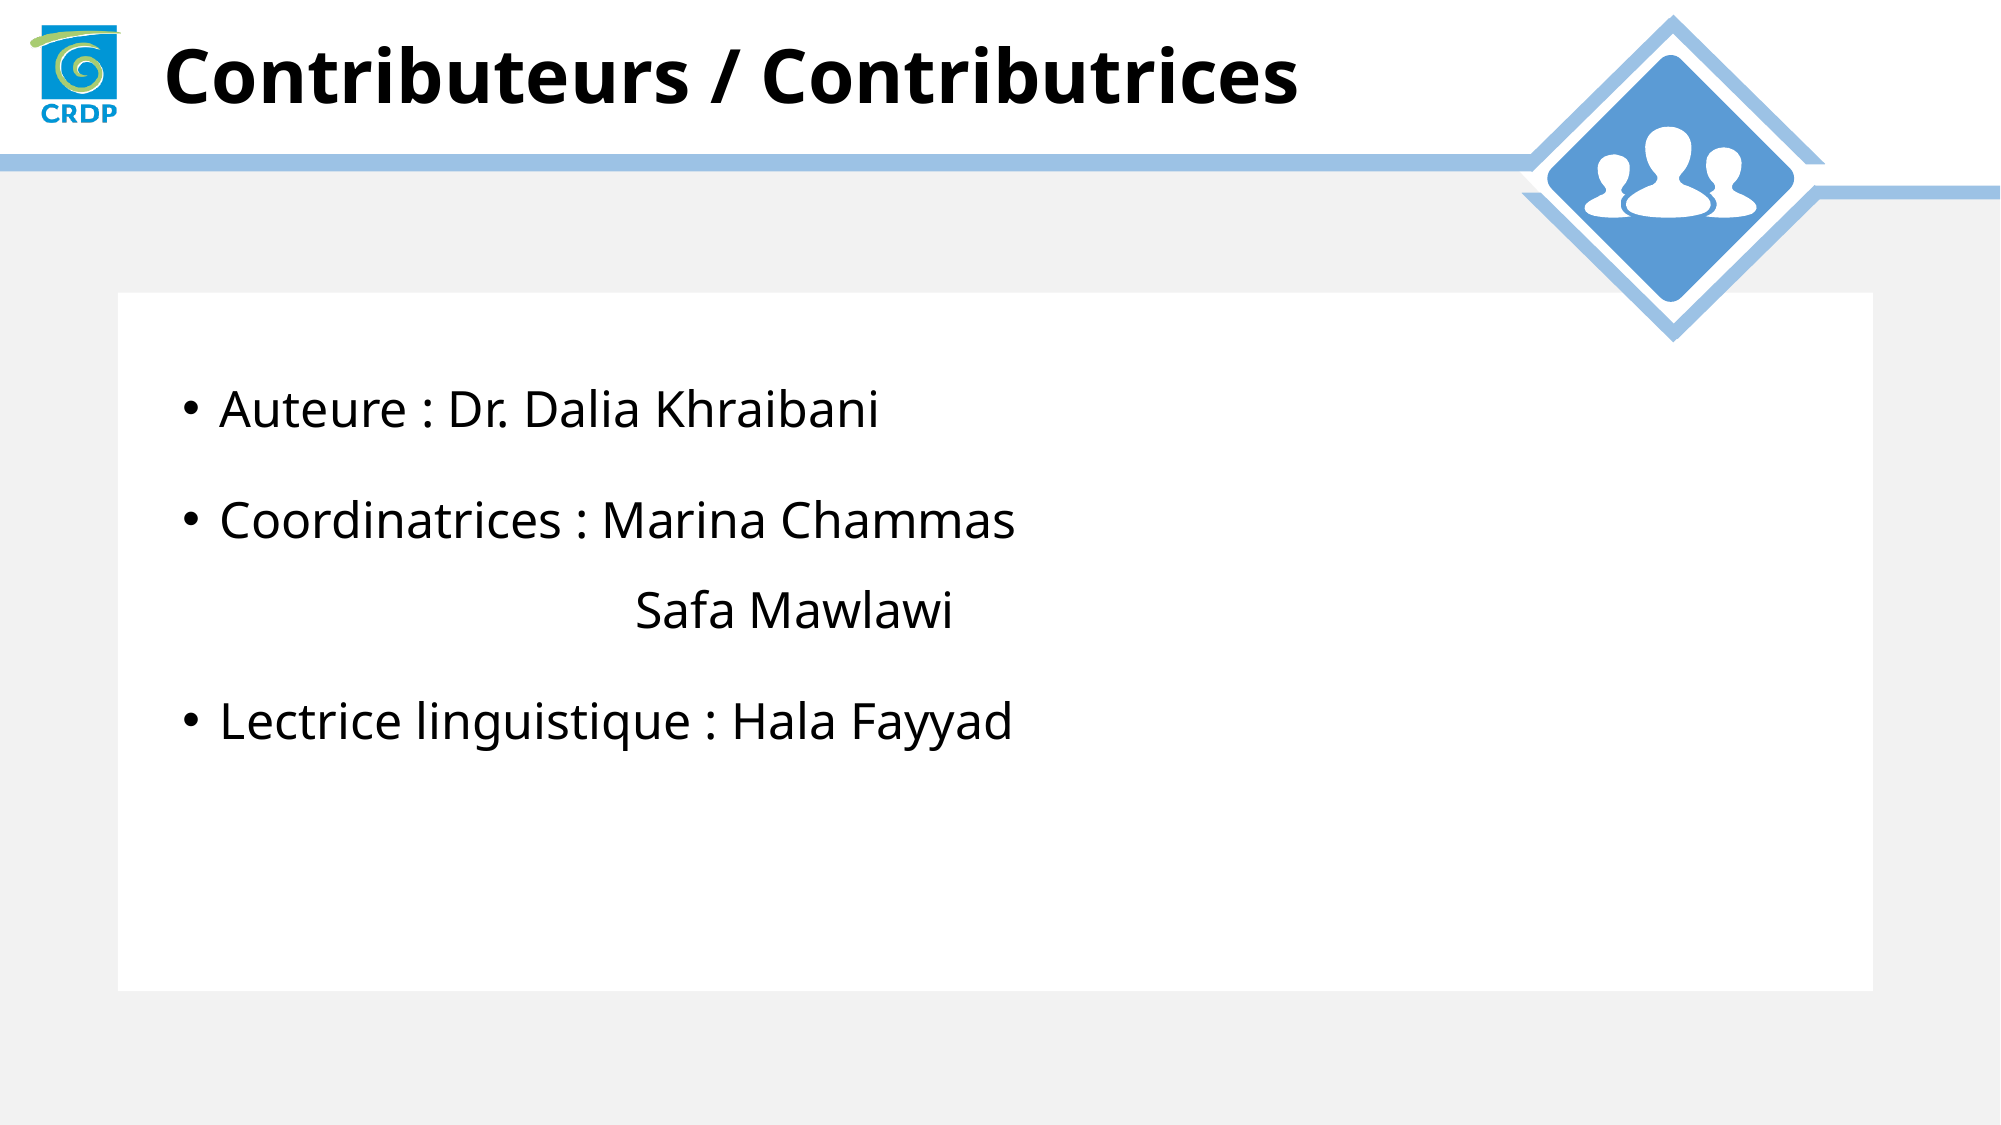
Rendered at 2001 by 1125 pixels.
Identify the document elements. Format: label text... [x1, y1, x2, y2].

picture [30, 25, 121, 123]
picture [86, 108, 94, 118]
text_box Auteure : Dr. Dalia Khraibani Coordinatrices : Marina Chammas Safa Mawlawi Lectrice linguistique : Hala Fayyad [167, 340, 1796, 984]
